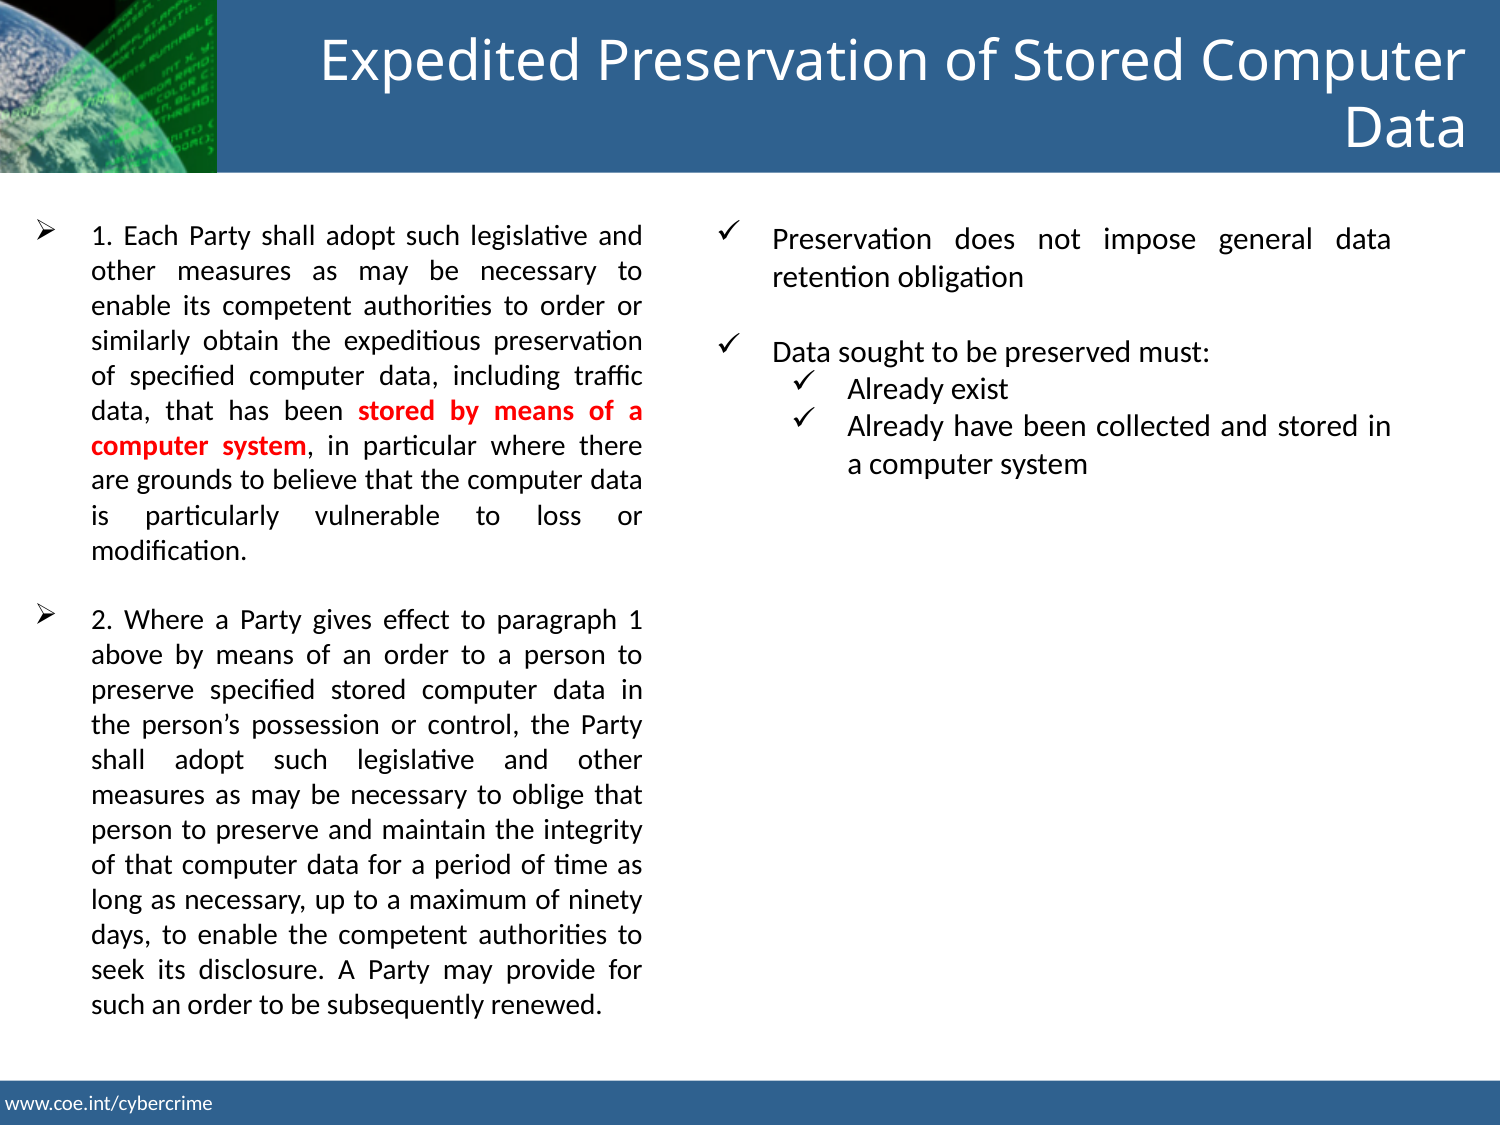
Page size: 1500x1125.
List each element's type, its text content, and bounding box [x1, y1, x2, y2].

text_box Preservation does not impose general data retention obligation Data sought to be preserved must: Already exist Already have been collected and stored in a computer system [701, 211, 1408, 488]
text_box 1. Each Party shall adopt such legislative and other measures as may be necessary to enable its competent authorities to order or similarly obtain the expeditious preservation of specified computer data, including traffic data, that has been stored by means of a computer system, in particular where there are grounds to believe that the computer data is particularly vulnerable to loss or modification. 2. Where a Party gives effect to paragraph 1 above by means of an order to a person to preserve specified stored computer data in the person’s possession or control, the Party shall adopt such legislative and other measures as may be necessary to oblige that person to preserve and maintain the integrity of that computer data for a period of time as long as necessary, up to a maximum of ninety days, to enable the competent authorities to seek its disclosure. A Party may provide for such an order to be subsequently renewed. [19, 208, 658, 1028]
text_box Expedited Preservation of Stored Computer Data [230, 16, 1483, 167]
picture [0, 0, 217, 173]
